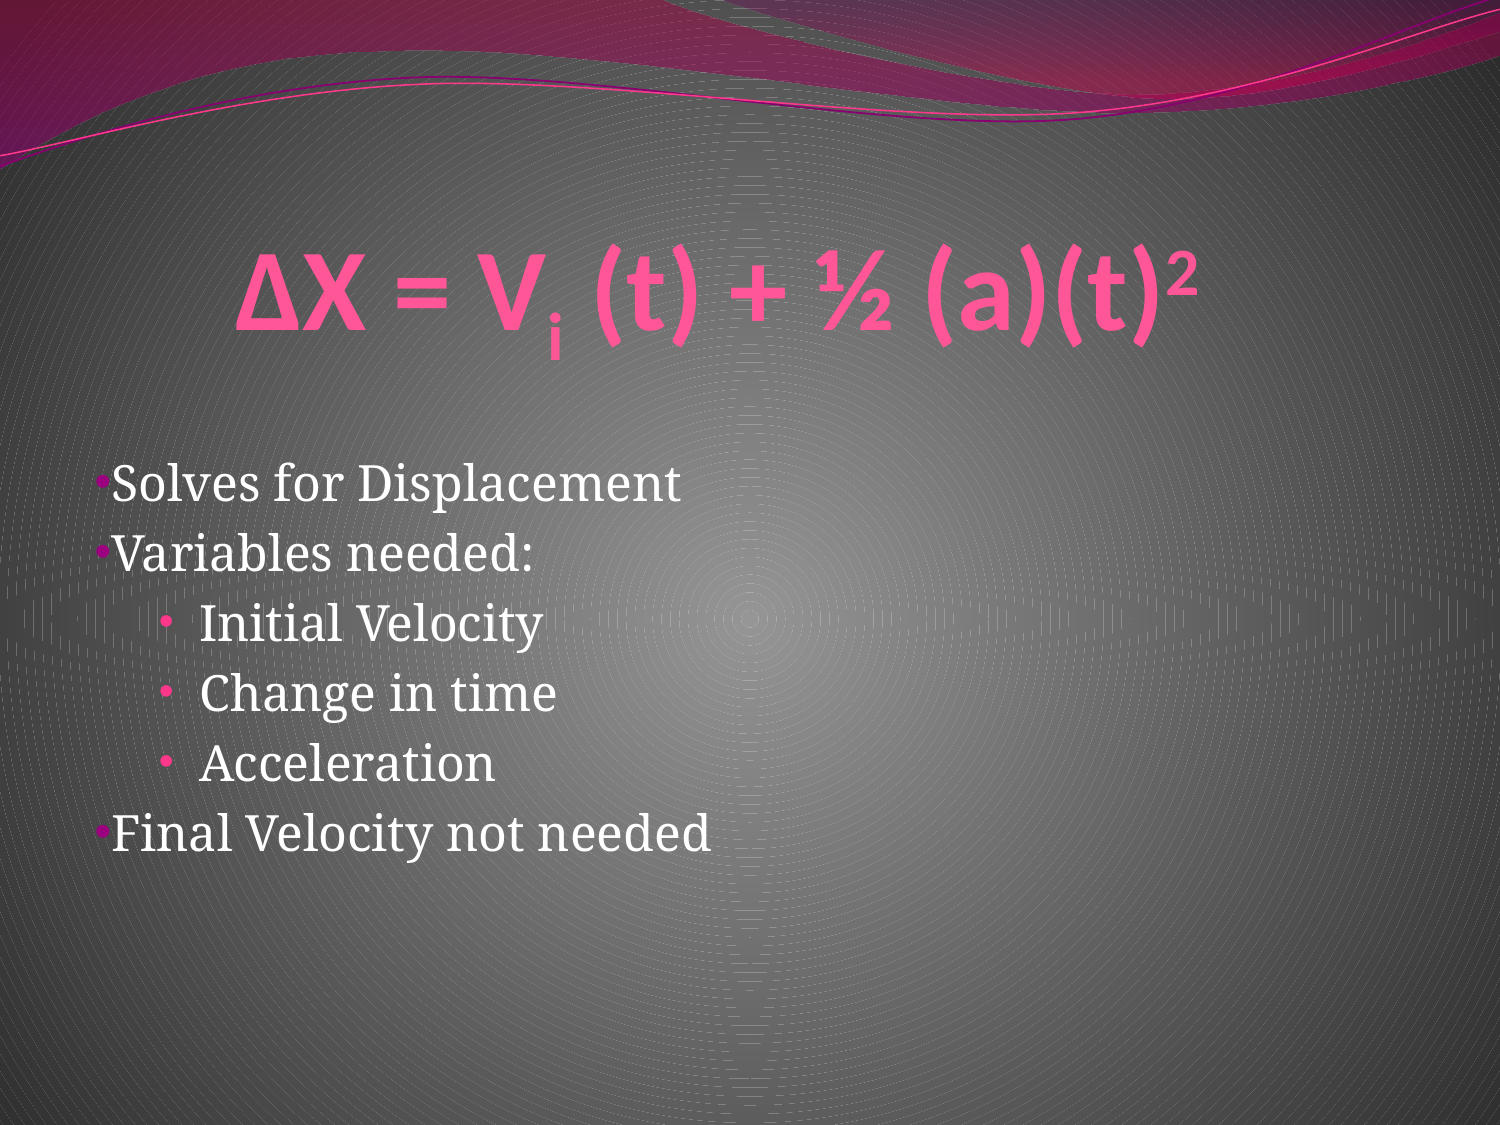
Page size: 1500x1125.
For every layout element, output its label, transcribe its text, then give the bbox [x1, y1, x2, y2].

title ∆X = Vi (t) + ½ (a)(t)2 [87, 149, 1363, 374]
list Solves for Displacement Variables needed: Initial Velocity Change in time Acceleration Final Velocity not needed [86, 443, 1362, 863]
